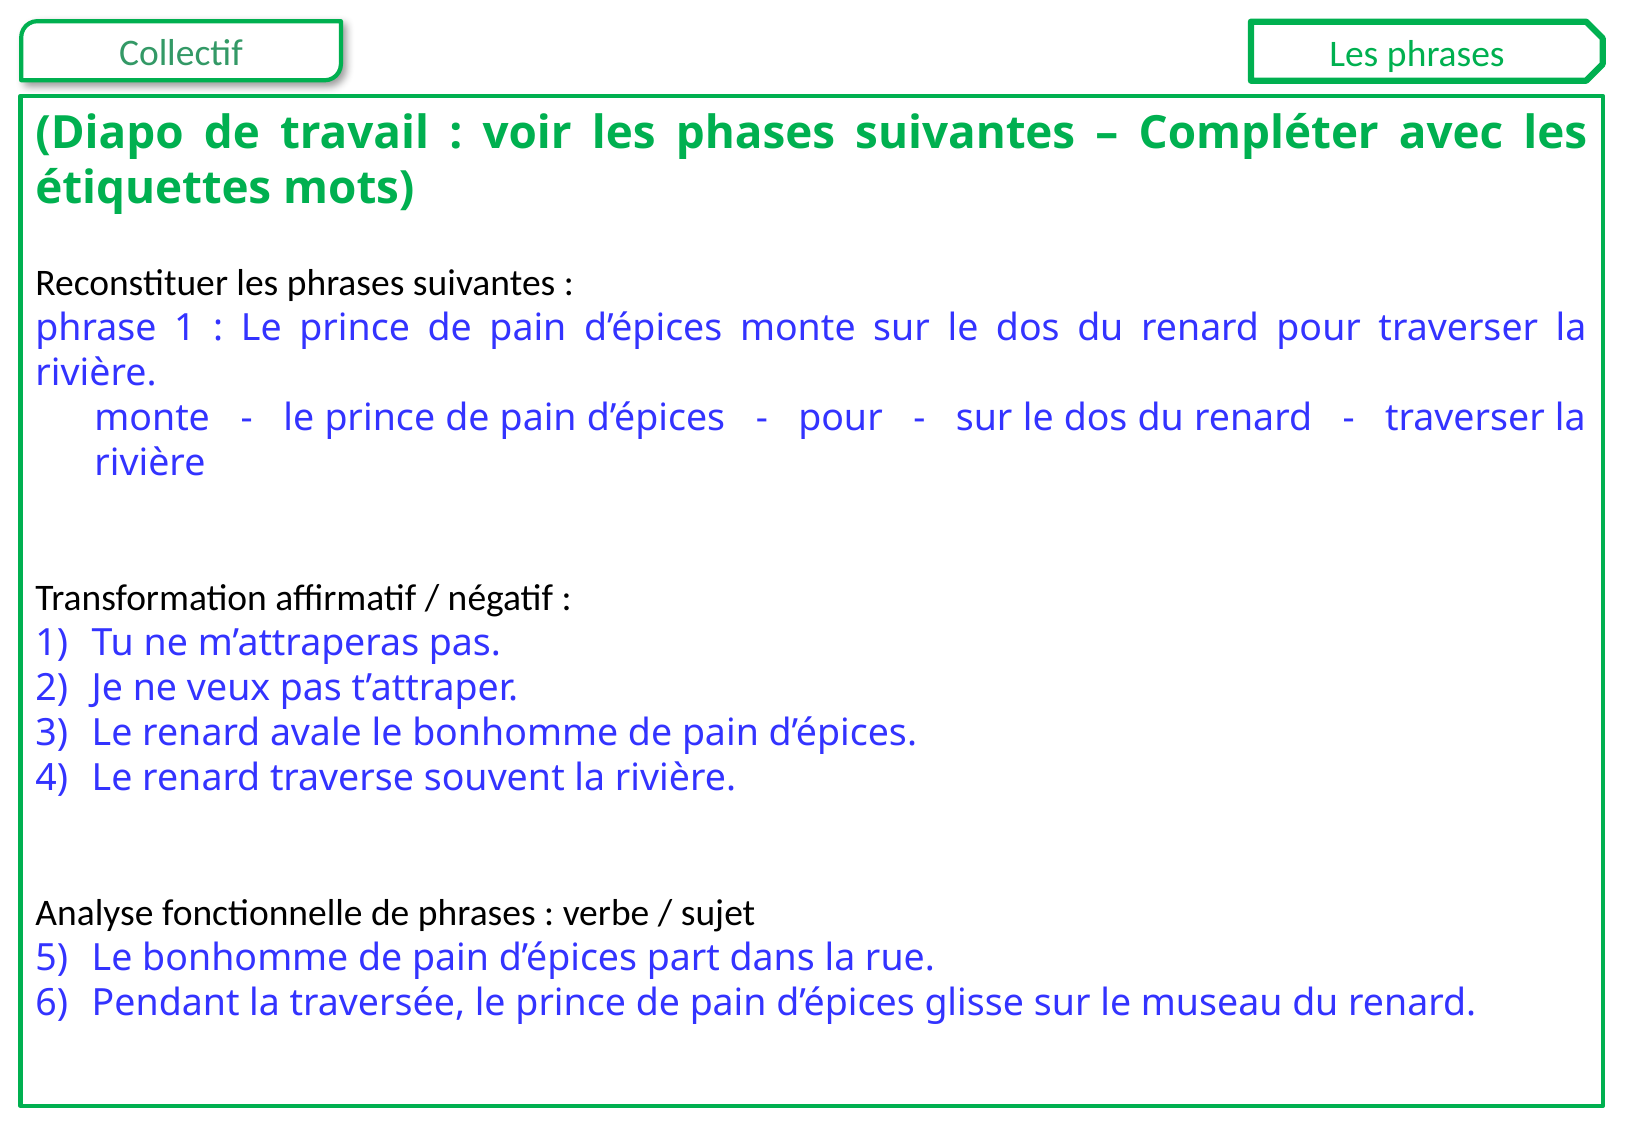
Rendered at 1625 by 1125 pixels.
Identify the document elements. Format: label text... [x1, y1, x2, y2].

list Les phrases [1250, 21, 1584, 81]
list (Diapo de travail : voir les phases suivantes – Compléter avec les étiquettes mots) Reconstituer les phrases suivantes : phrase 1 : Le prince de pain d’épices monte sur le dos du renard pour traverser la rivière. monte - le prince de pain d’épices - pour - sur le dos du renard - traverser la rivière Transformation affirmatif / négatif : Tu ne m’attraperas pas. Je ne veux pas t’attraper. Le renard avale le bonhomme de pain d’épices. Le renard traverse souvent la rivière. Analyse fonctionnelle de phrases : verbe / sujet Le bonhomme de pain d’épices part dans la rue. Pendant la traversée, le prince de pain d’épices glisse sur le museau du renard. [18, 94, 1605, 1108]
